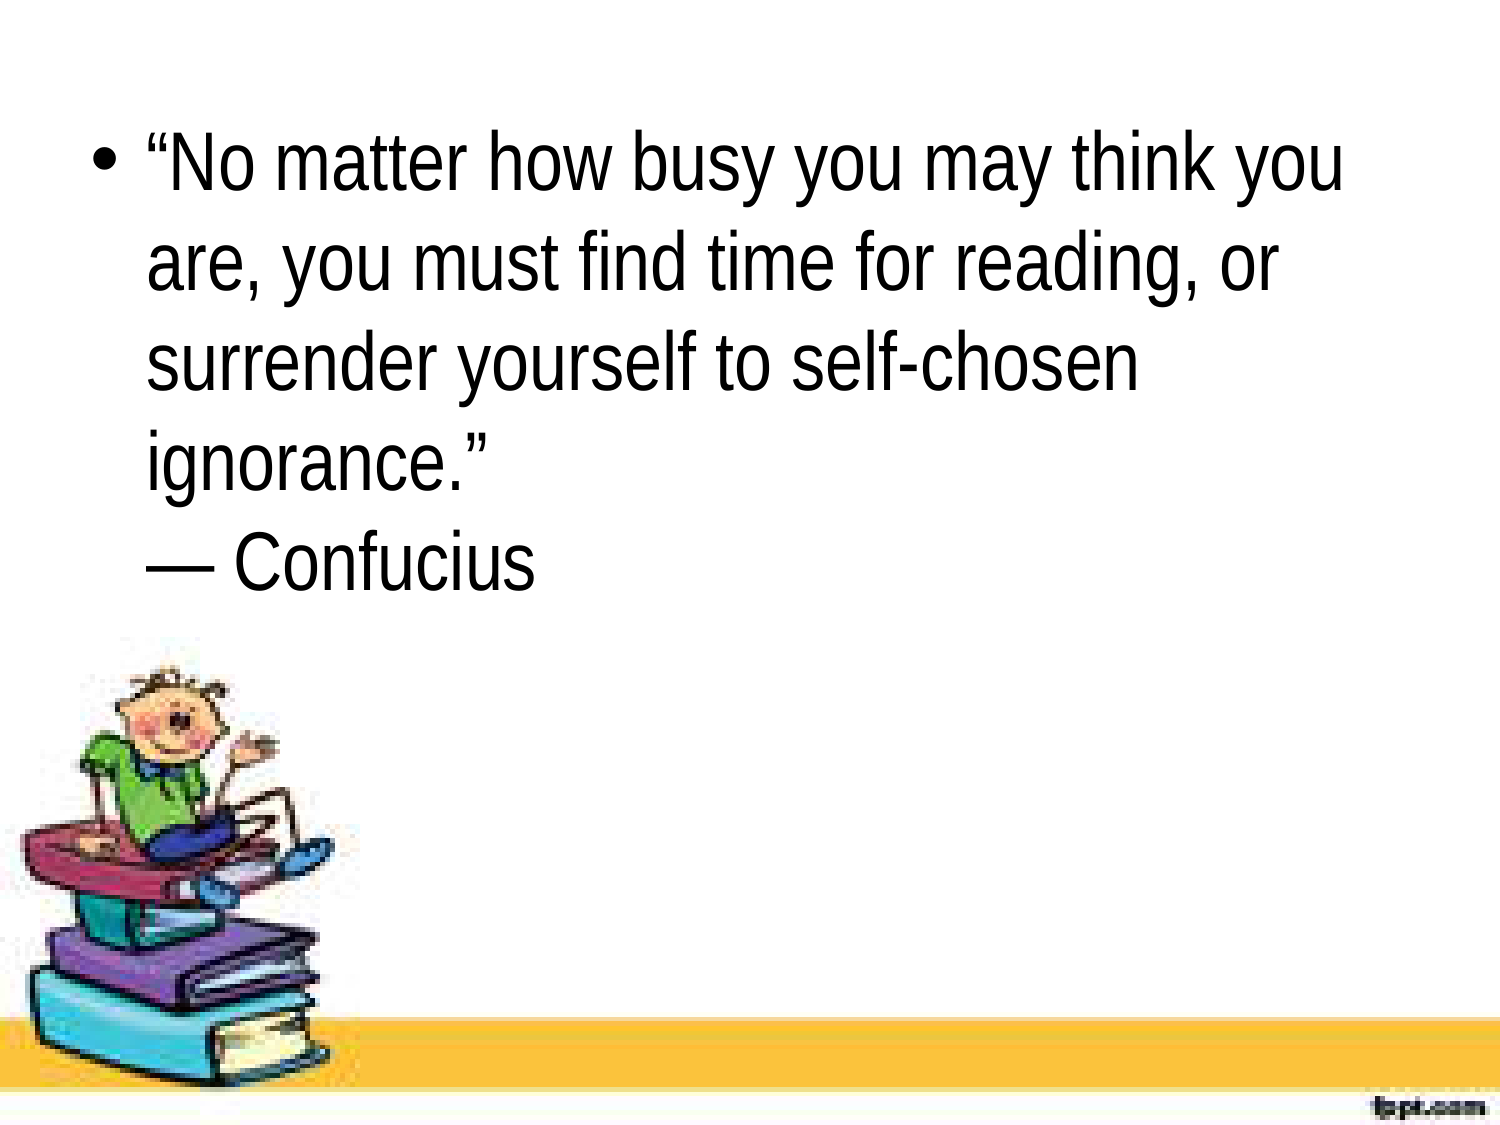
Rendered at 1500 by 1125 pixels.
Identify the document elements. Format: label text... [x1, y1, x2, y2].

list “No matter how busy you may think you are, you must find time for reading, or surrender yourself to self-chosen ignorance.” ― Confucius [75, 99, 1425, 1005]
picture [0, 0, 1500, 1125]
